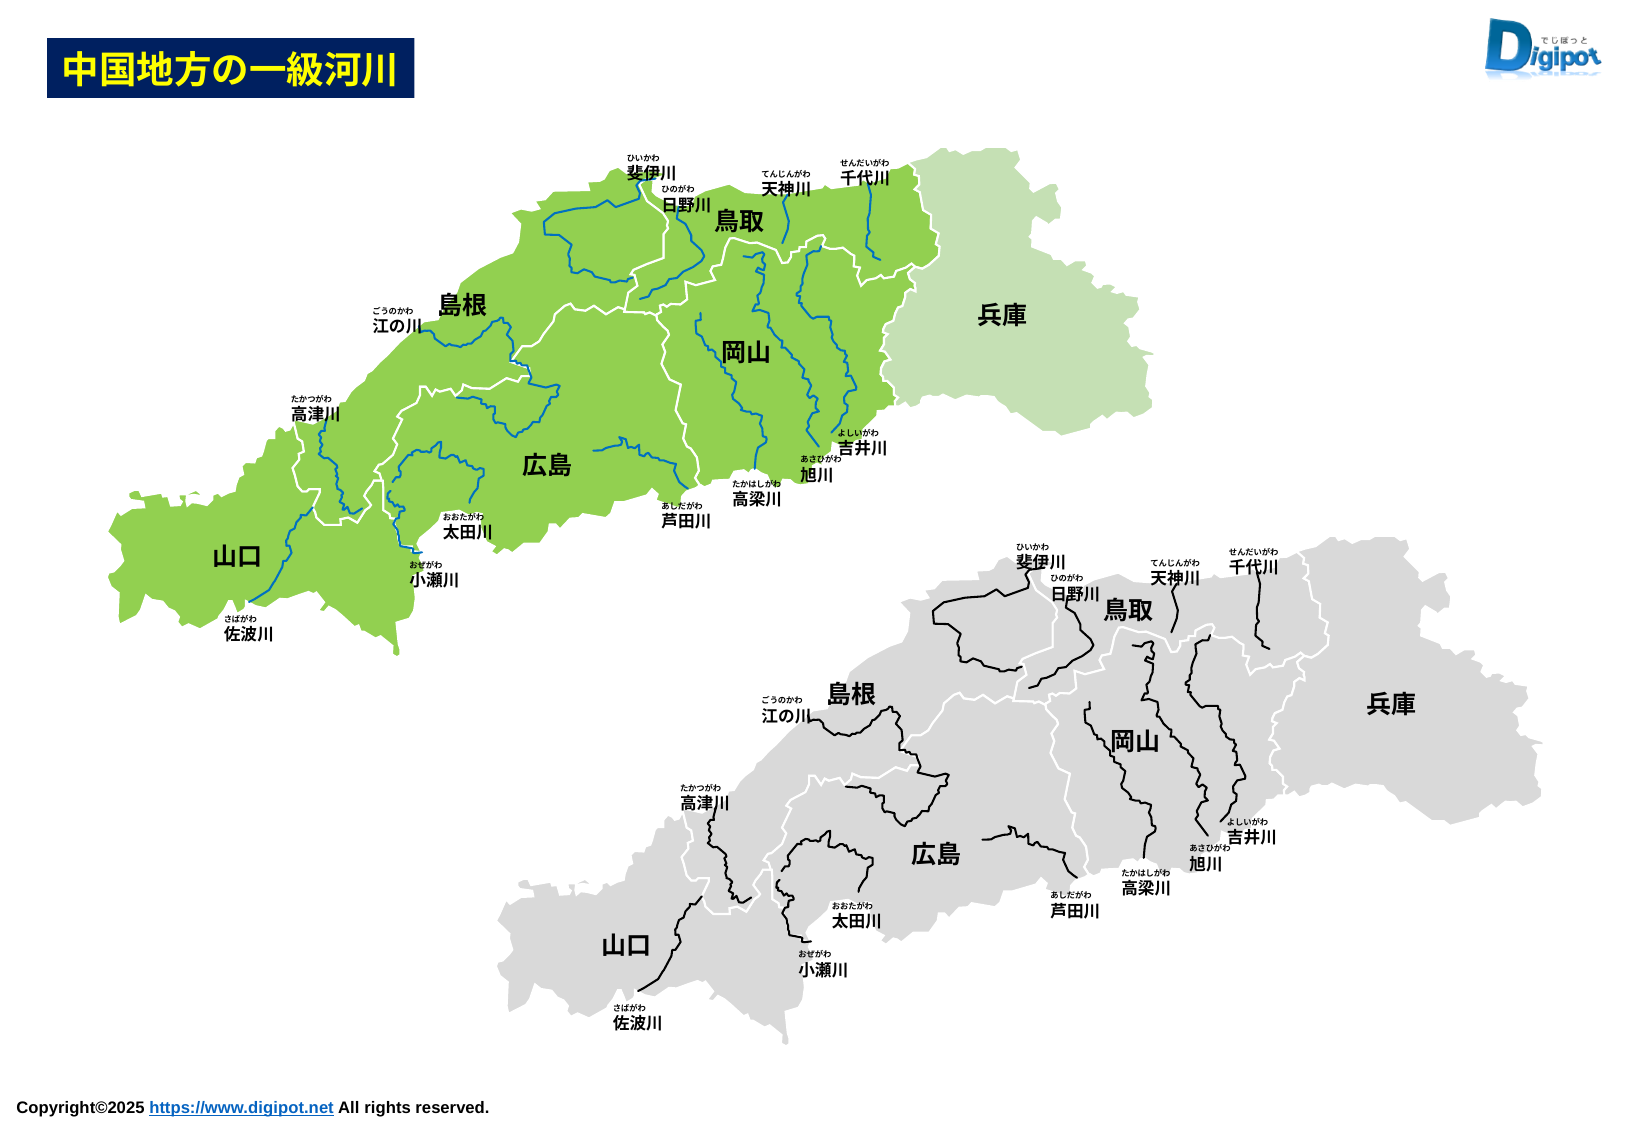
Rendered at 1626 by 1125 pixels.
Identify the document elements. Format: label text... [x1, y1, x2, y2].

picture [1485, 18, 1602, 82]
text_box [106, 145, 1155, 658]
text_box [495, 534, 1544, 1047]
text_box 中国地方の一級河川 [47, 38, 415, 98]
